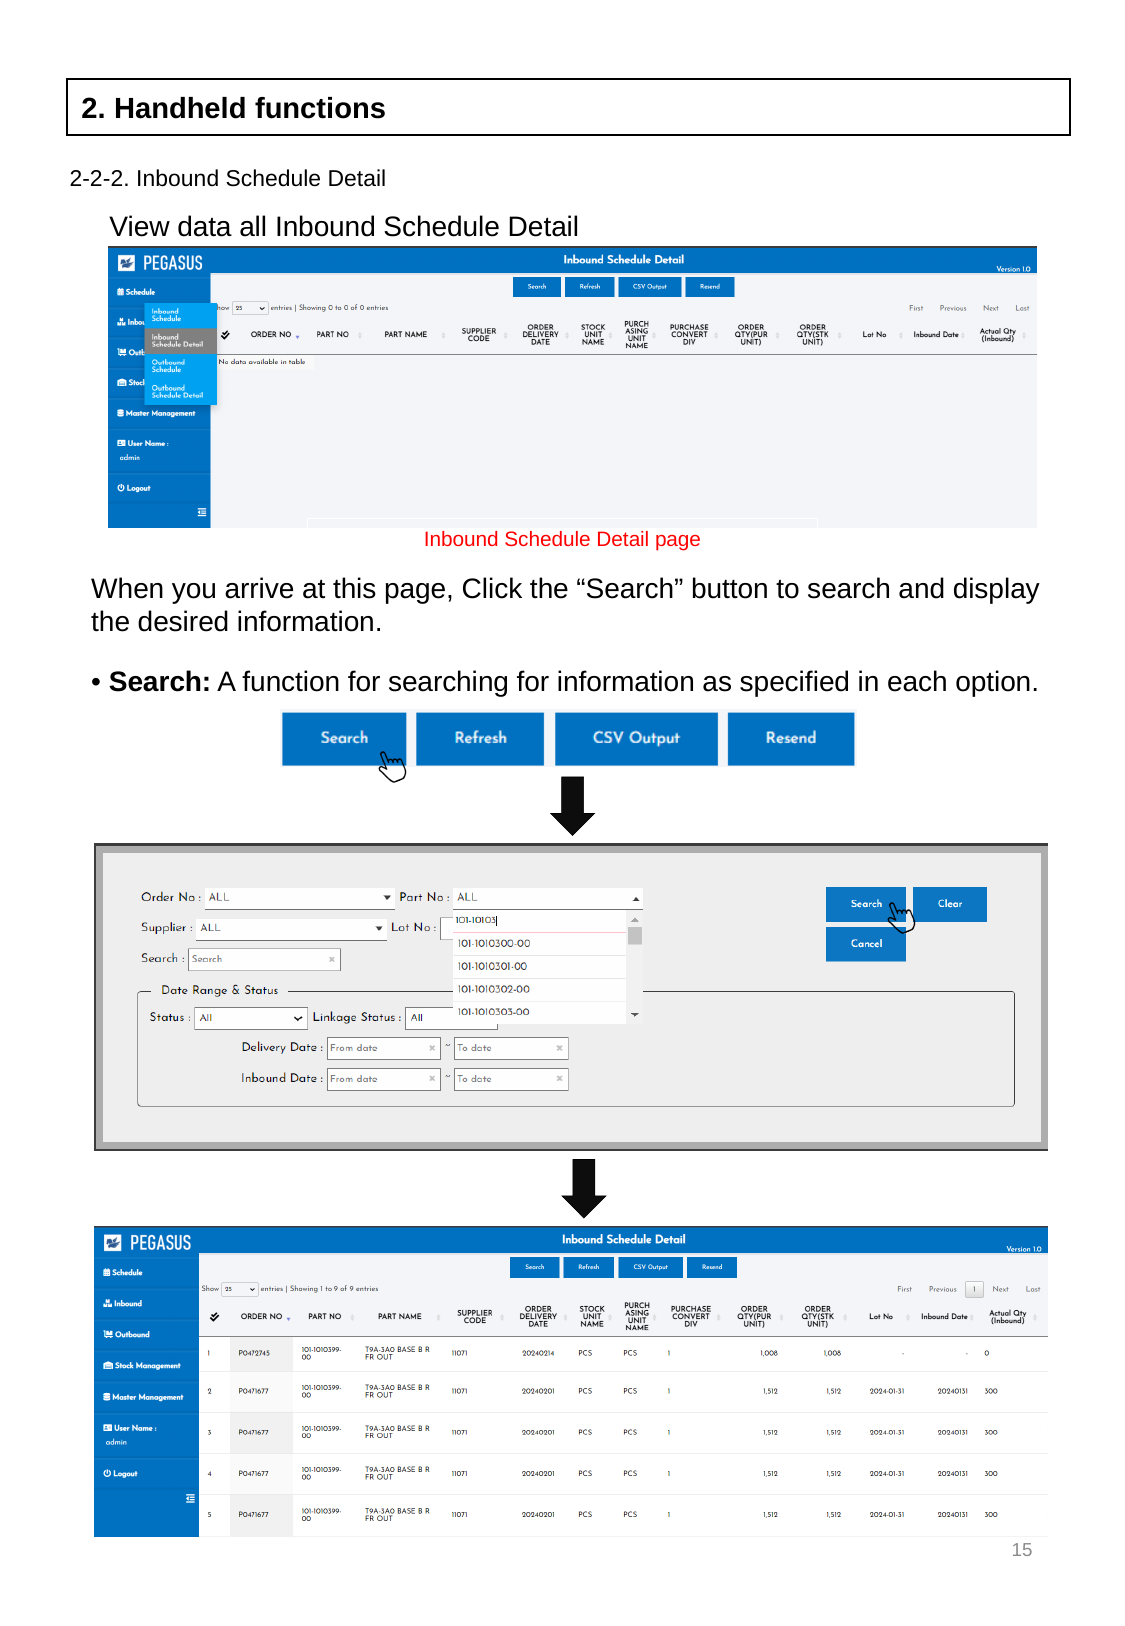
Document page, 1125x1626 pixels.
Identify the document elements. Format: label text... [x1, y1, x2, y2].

text_box When you arrive at this page, Click the “Search” button to search and display the desired information. [76, 562, 1080, 655]
text_box 2-2-2. Inbound Schedule Detail [54, 156, 744, 199]
picture [108, 246, 1037, 528]
text_box [548, 775, 598, 837]
text_box 2. Handheld functions [66, 78, 1071, 136]
text_box [559, 1158, 609, 1220]
text_box View data all Inbound Schedule Detail [94, 201, 925, 250]
text_box • Search: A function for searching for information as specified in each option. [76, 655, 1105, 705]
slide_number 15 [794, 1537, 1048, 1593]
picture [280, 709, 857, 787]
text_box Inbound Schedule Detail page [307, 528, 818, 559]
picture [94, 843, 1048, 1151]
picture [94, 1226, 1048, 1537]
